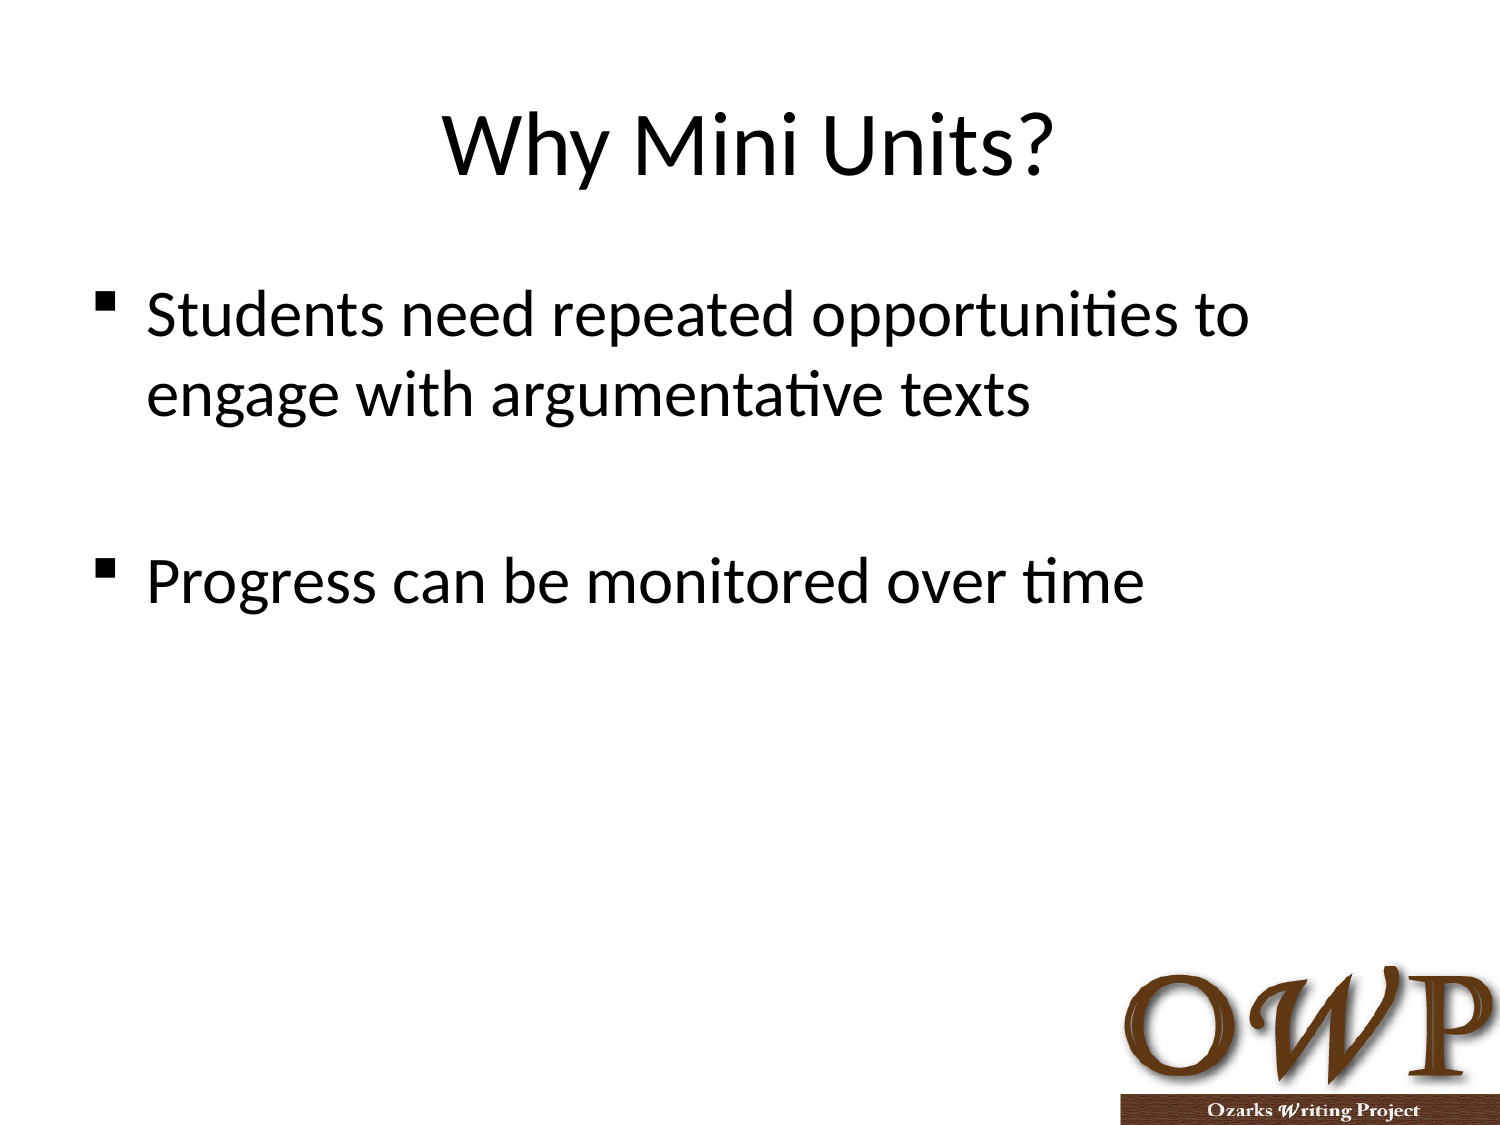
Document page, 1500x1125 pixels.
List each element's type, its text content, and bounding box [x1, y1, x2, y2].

title Why Mini Units? [74, 44, 1426, 233]
picture [1120, 957, 1500, 1125]
list Students need repeated opportunities to engage with argumentative texts Progress can be monitored over time [74, 262, 1426, 1006]
